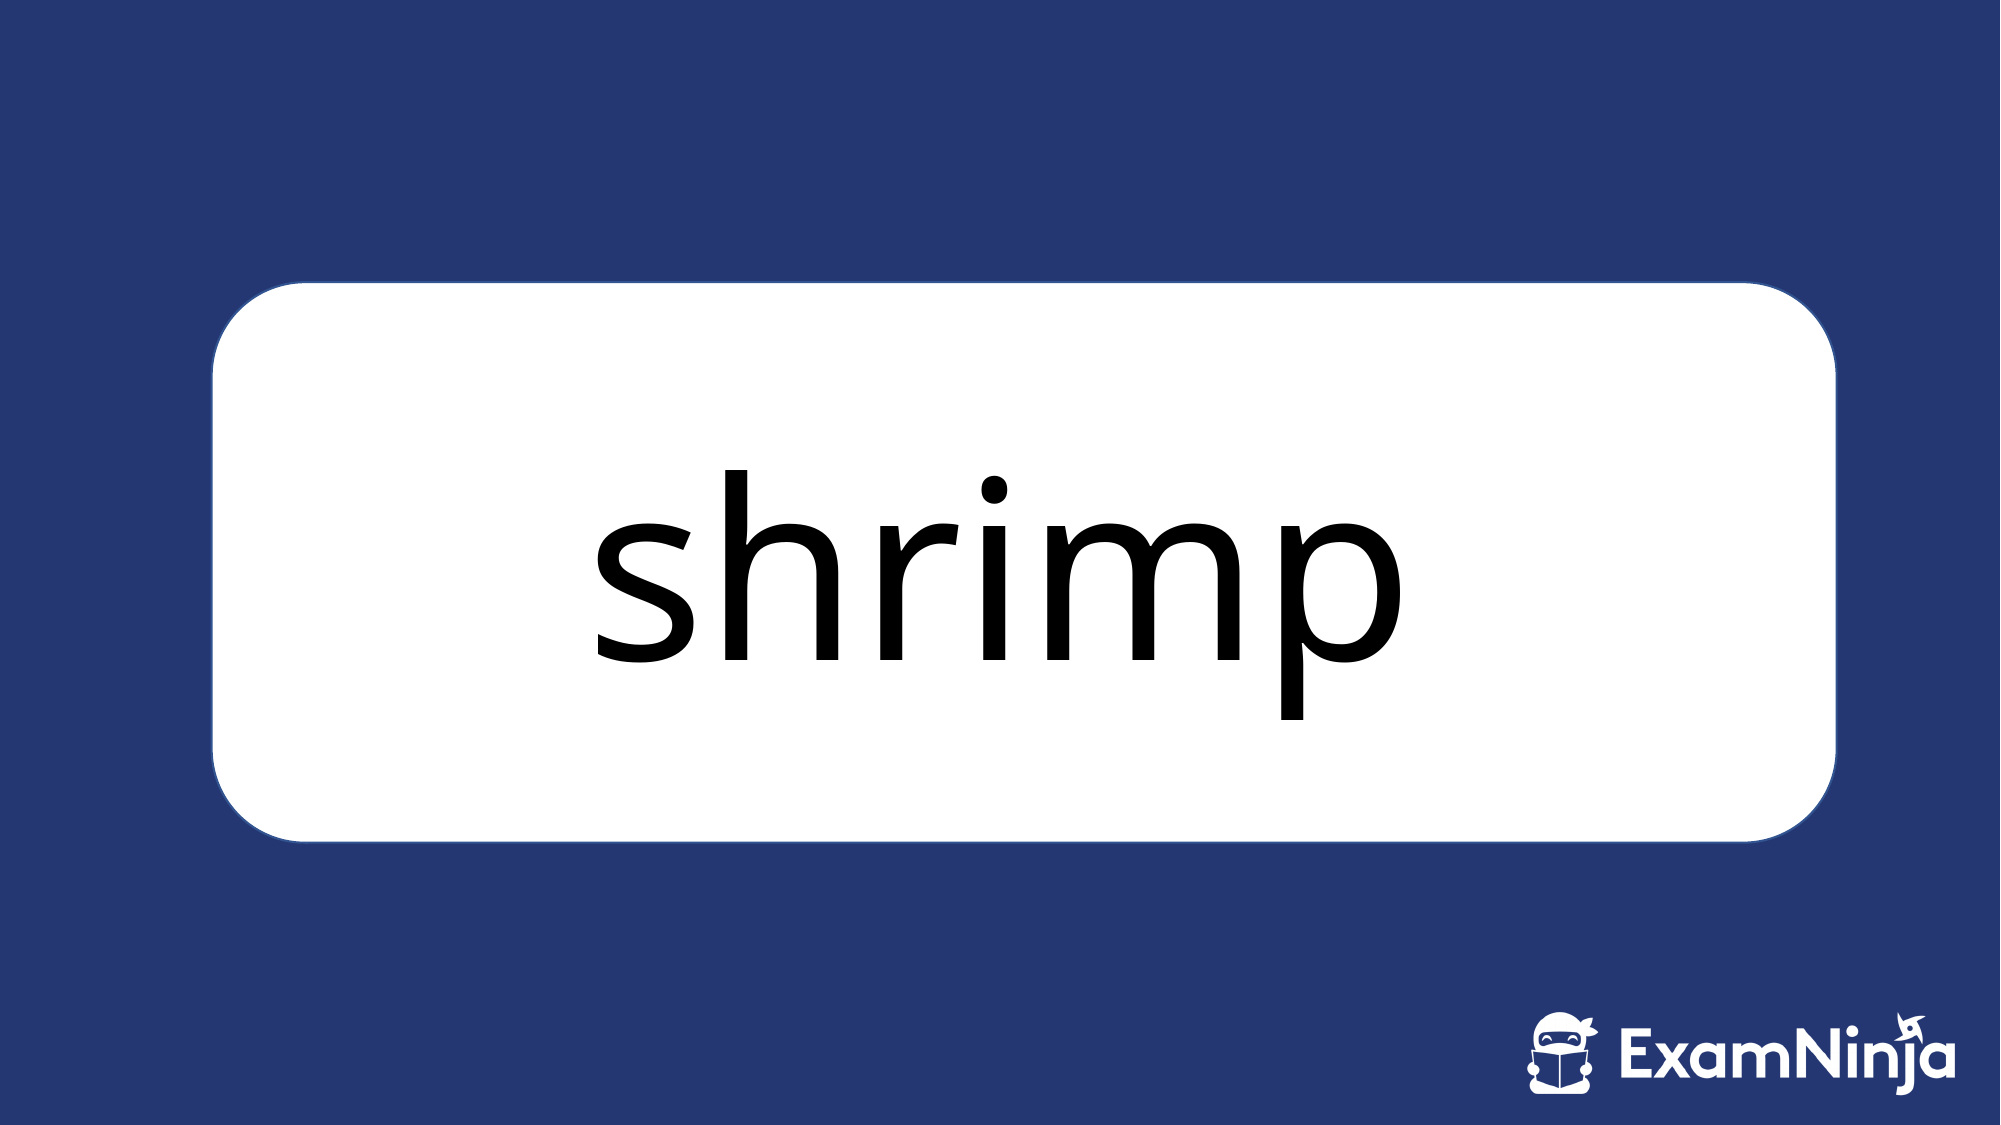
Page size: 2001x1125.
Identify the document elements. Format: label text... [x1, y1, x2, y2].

text_box [210, 281, 1838, 403]
text_box [210, 719, 1838, 844]
picture [1501, 1003, 1979, 1102]
text_box shrimp [143, 403, 1857, 719]
